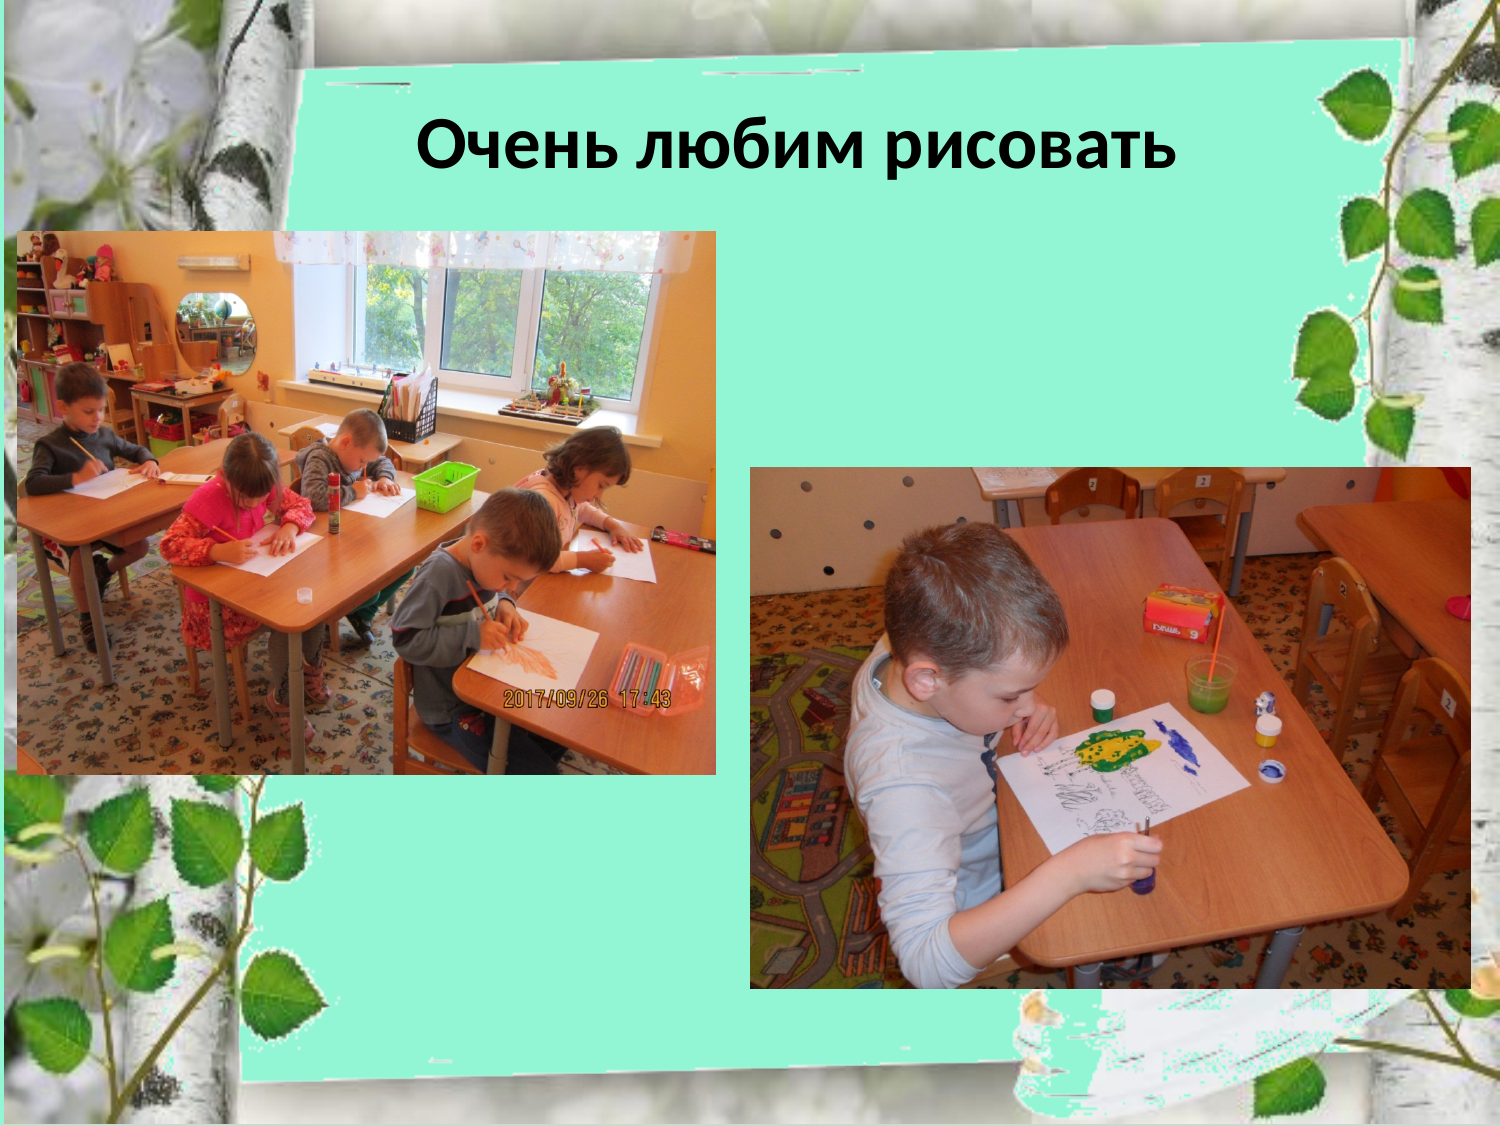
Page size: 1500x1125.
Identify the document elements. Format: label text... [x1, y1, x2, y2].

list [17, 231, 716, 776]
picture [4, 0, 1500, 1124]
title Очень любим рисовать [265, 45, 1329, 233]
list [749, 467, 1471, 989]
